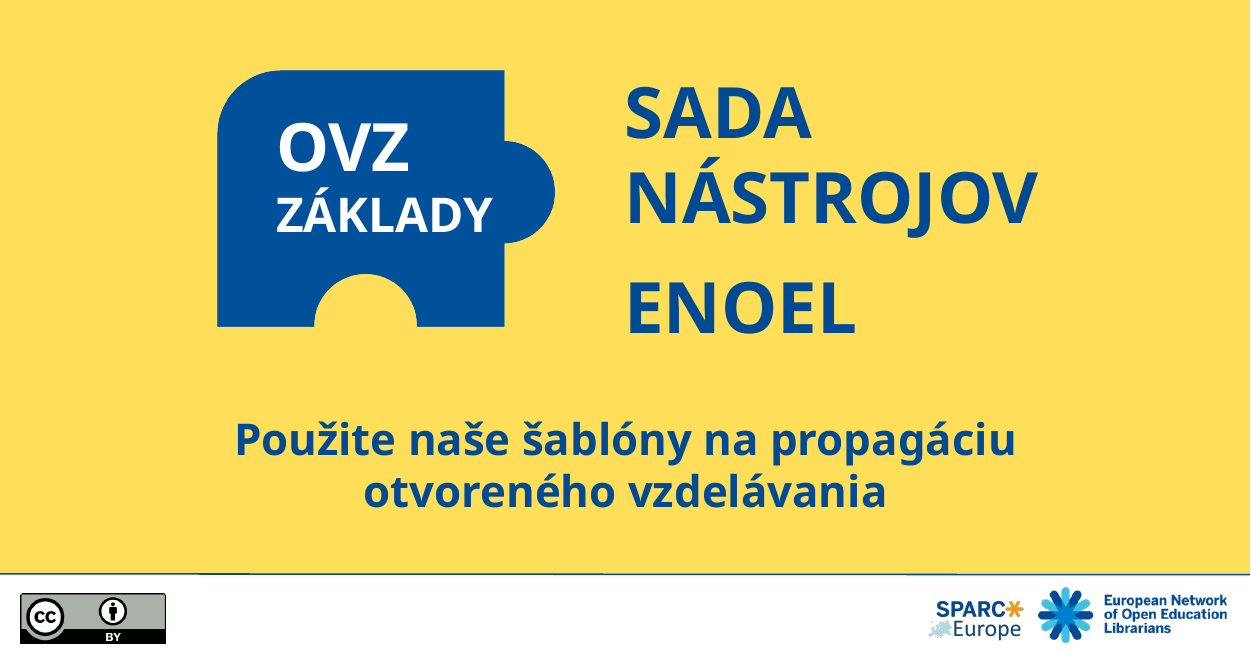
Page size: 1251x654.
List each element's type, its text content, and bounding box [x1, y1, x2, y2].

picture [1038, 587, 1228, 643]
picture [928, 586, 1027, 642]
text_box SADA NÁSTROJOV ENOEL [612, 55, 1155, 366]
text_box OVZ ZÁKLADY [560, 90, 793, 258]
picture [217, 70, 556, 327]
text_box [0, 582, 1250, 654]
text_box Použite naše šablóny na propagáciu otvoreného vzdelávania [109, 399, 1143, 529]
picture [20, 592, 166, 645]
